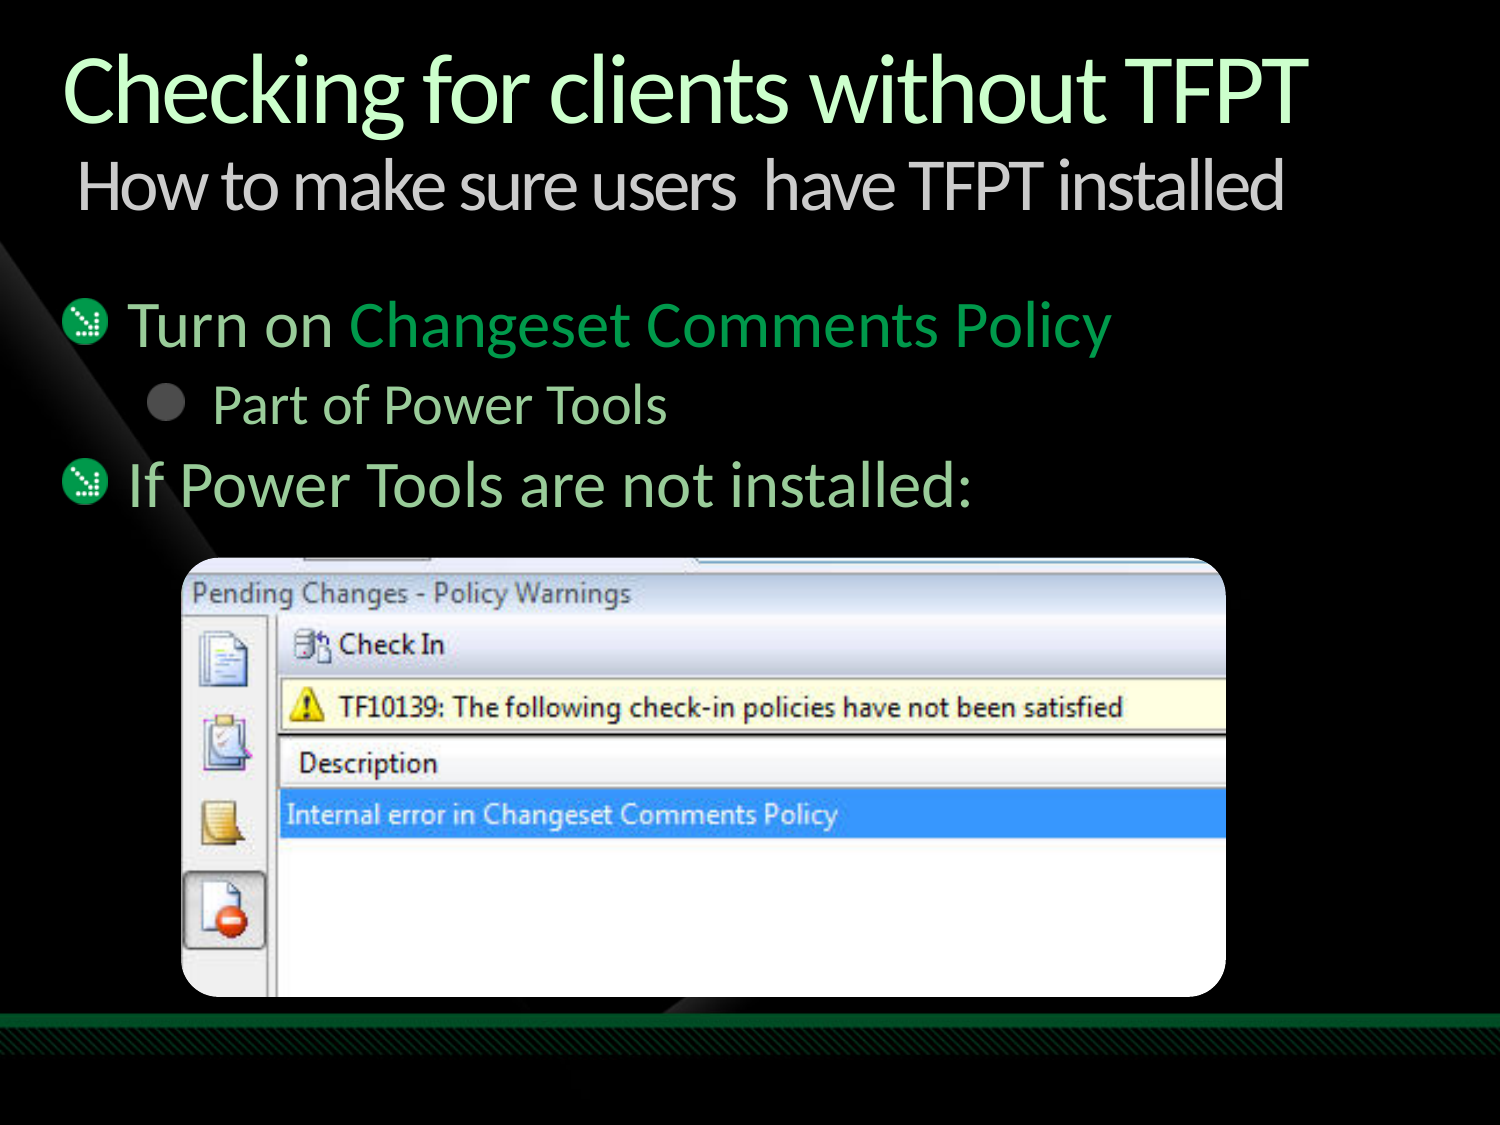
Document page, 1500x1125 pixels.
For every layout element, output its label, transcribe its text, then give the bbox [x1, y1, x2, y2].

picture [0, 0, 1500, 1125]
title Checking for clients without TFPT How to make sure users have TFPT installed [62, 37, 1438, 229]
list Turn on Changeset Comments Policy Part of Power Tools If Power Tools are not installed: [62, 231, 1438, 980]
